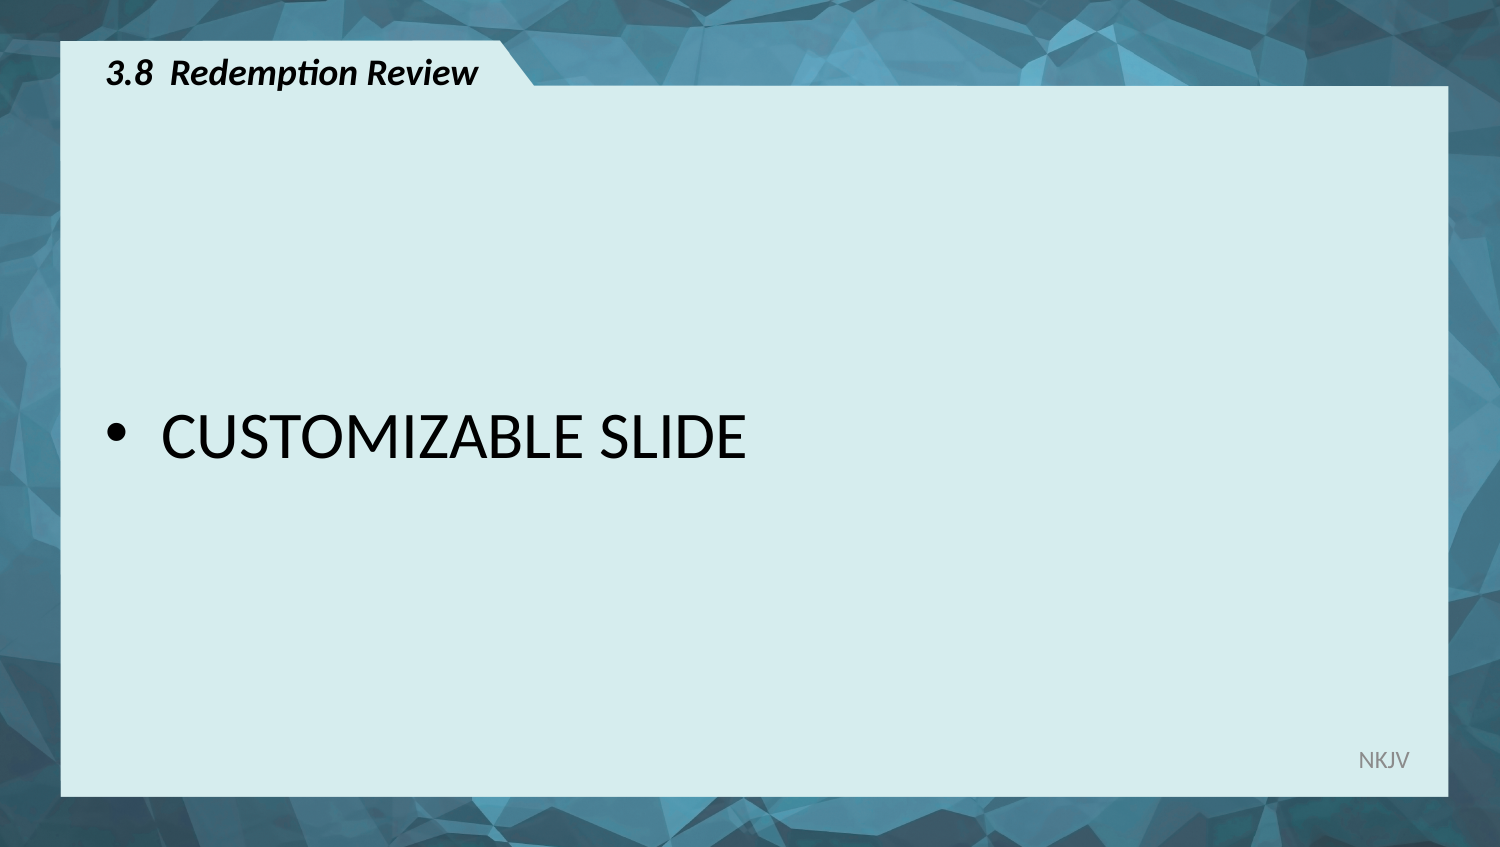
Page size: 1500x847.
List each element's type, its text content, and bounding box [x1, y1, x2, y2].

list CUSTOMIZABLE SLIDE [89, 141, 1403, 722]
footer NKJV [950, 736, 1425, 782]
title 3.8 Redemption Review [89, 33, 1420, 108]
picture [0, 0, 1500, 847]
